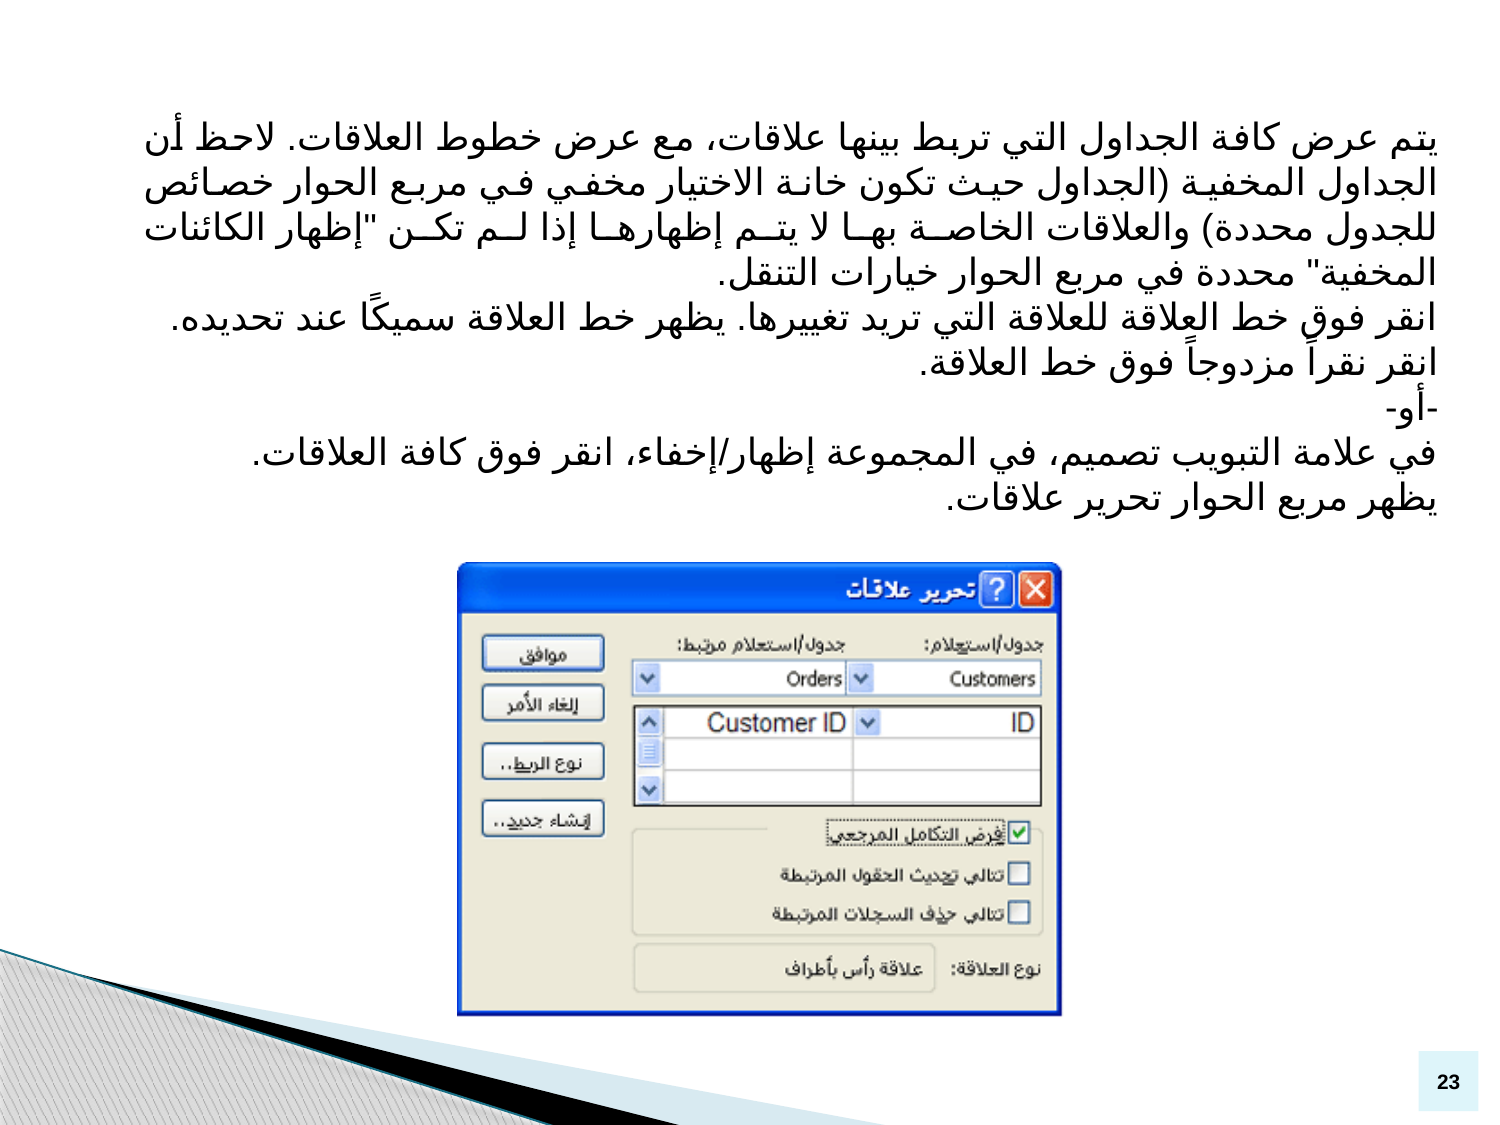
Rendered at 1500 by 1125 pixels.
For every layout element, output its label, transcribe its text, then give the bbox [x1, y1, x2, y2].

text_box يتم عرض كافة الجداول التي تربط بينها علاقات، مع عرض خطوط العلاقات. لاحظ أن الجداول المخفية (الجداول حيث تكون خانة الاختيار مخفي في مربع الحوار خصائص للجدول محددة) والعلاقات الخاصة بها لا يتم إظهارها إذا لم تكن "إظهار الكائنات المخفية" محددة في مربع الحوار خيارات التنقل. انقر فوق خط العلاقة للعلاقة التي تريد تغييرها. يظهر خط العلاقة سميكًا عند تحديده. انقر نقراً مزدوجاً فوق خط العلاقة. -أو- في علامة التبويب تصميم، في المجموعة إظهار/إخفاء، انقر فوق كافة العلاقات. يظهر مربع الحوار تحرير علاقات. [128, 105, 1454, 526]
slide_number 23 [1418, 1051, 1479, 1112]
picture [456, 562, 1065, 1020]
